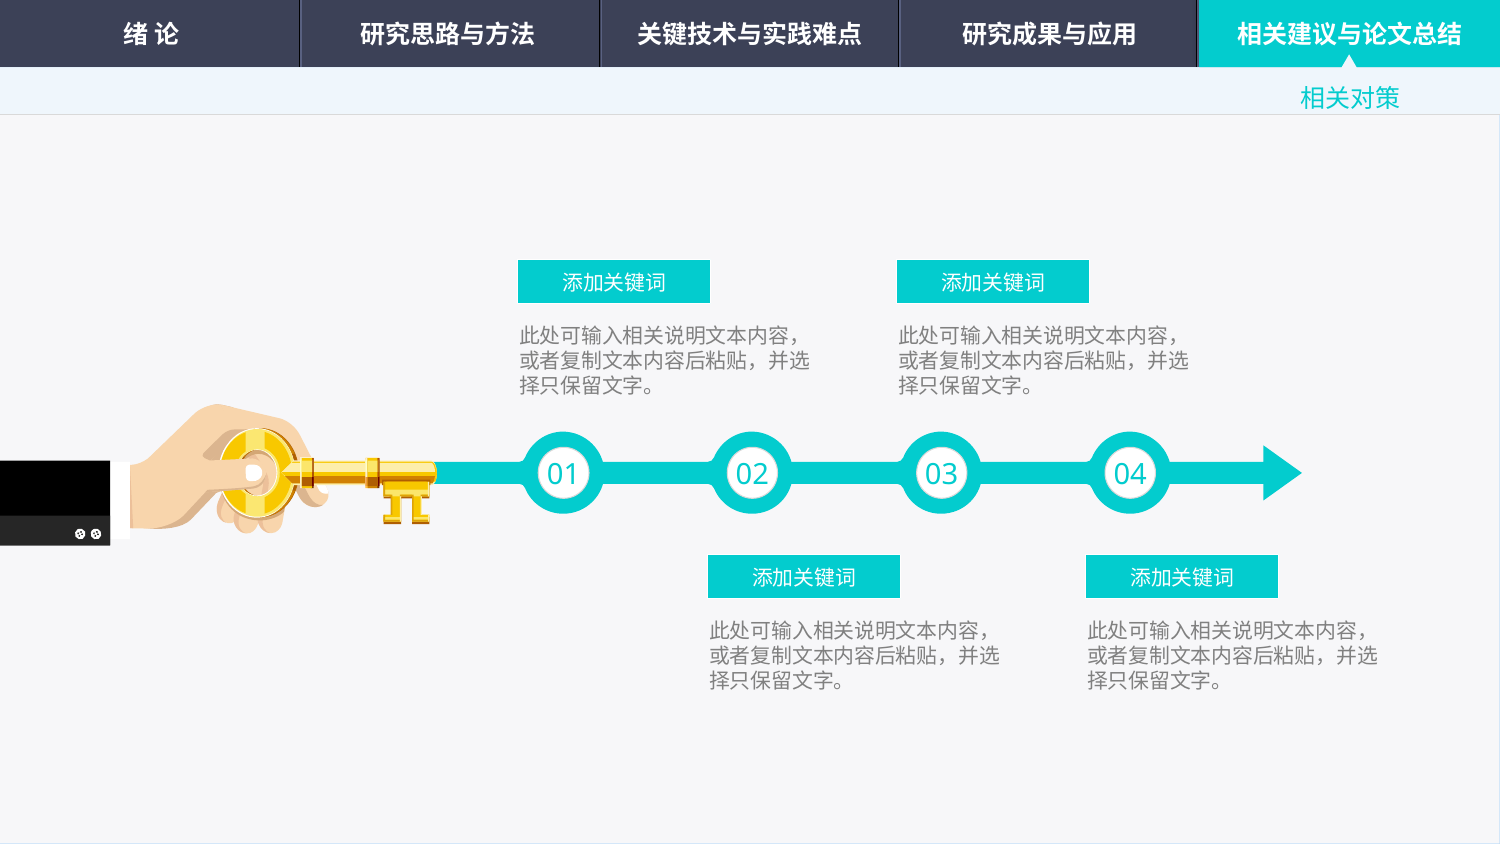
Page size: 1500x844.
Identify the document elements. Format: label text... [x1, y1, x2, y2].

text_box 此处可输入相关说明文本内容，或者复制文本内容后粘贴，并选择只保留文字。 [898, 322, 1199, 398]
text_box 绪 论 [0, 9, 297, 59]
text_box 相关建议与论文总结 [1199, 9, 1500, 59]
text_box 此处可输入相关说明文本内容，或者复制文本内容后粘贴，并选择只保留文字。 [709, 617, 1010, 693]
text_box [603, 431, 793, 514]
text_box 03 [910, 447, 974, 498]
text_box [0, 401, 438, 546]
text_box 研究思路与方法 [297, 9, 599, 59]
text_box [792, 431, 983, 514]
text_box 02 [720, 447, 784, 498]
text_box 04 [1098, 447, 1162, 498]
text_box 此处可输入相关说明文本内容，或者复制文本内容后粘贴，并选择只保留文字。 [519, 322, 820, 398]
text_box [443, 431, 605, 514]
text_box 相关对策 [1285, 59, 1416, 120]
text_box 研究成果与应用 [899, 9, 1199, 59]
text_box [1170, 445, 1302, 501]
text_box 01 [532, 447, 596, 498]
text_box 关键技术与实践难点 [599, 9, 899, 59]
text_box 添加关键词 [706, 552, 903, 601]
text_box 此处可输入相关说明文本内容，或者复制文本内容后粘贴，并选择只保留文字。 [1087, 617, 1388, 693]
text_box 添加关键词 [516, 257, 713, 306]
text_box 添加关键词 [1084, 552, 1281, 601]
text_box 添加关键词 [895, 257, 1092, 306]
text_box [981, 431, 1172, 514]
